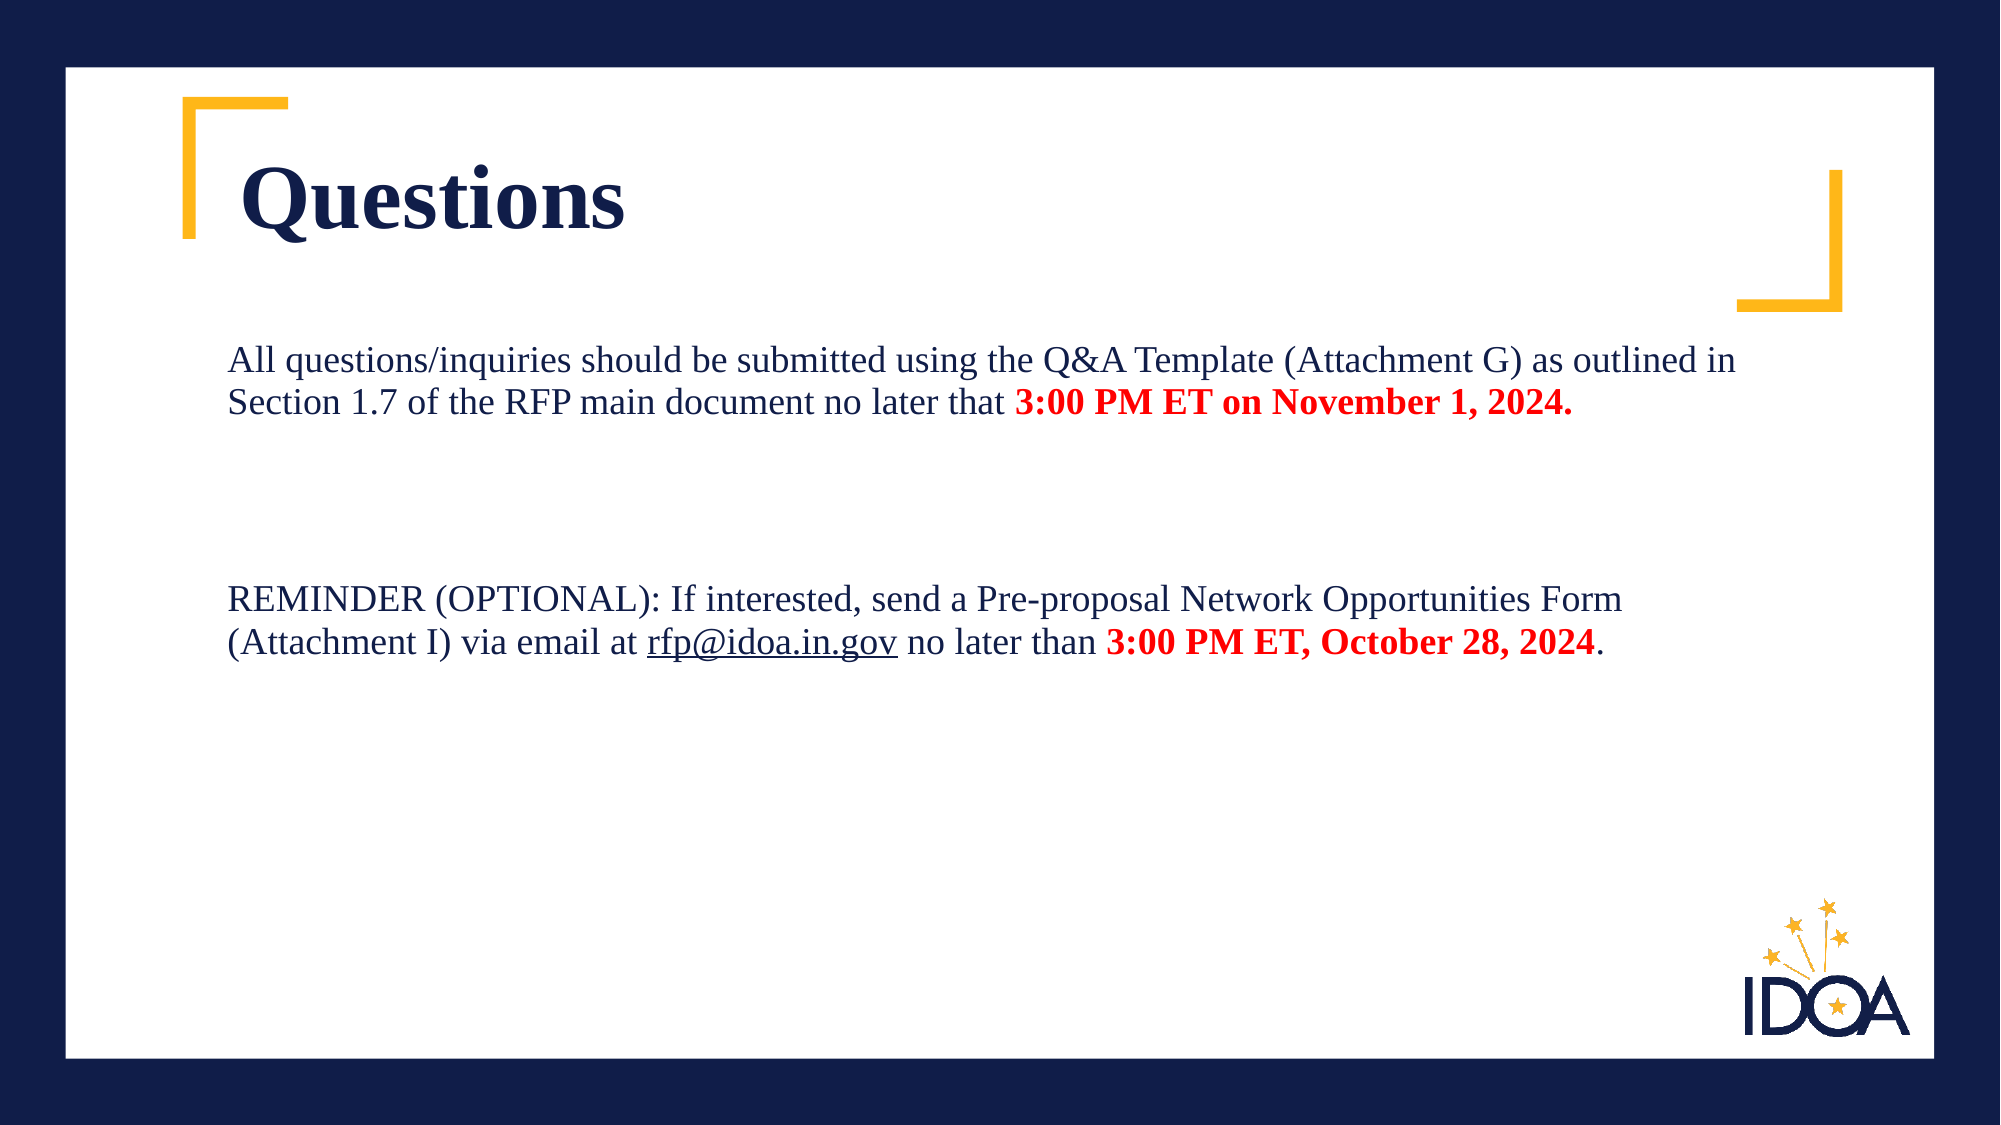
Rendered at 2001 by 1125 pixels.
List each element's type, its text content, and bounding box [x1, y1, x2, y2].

picture [1702, 857, 1959, 1114]
list All questions/inquiries should be submitted using the Q&A Template (Attachment G) as outlined in Section 1.7 of the RFP main document no later that 3:00 PM ET on November 1, 2024. REMINDER (OPTIONAL): If interested, send a Pre-proposal Network Opportunities Form (Attachment I) via email at rfp@idoa.in.gov no later than 3:00 PM ET, October 28, 2024. [212, 330, 1788, 678]
title Questions [225, 142, 1800, 279]
